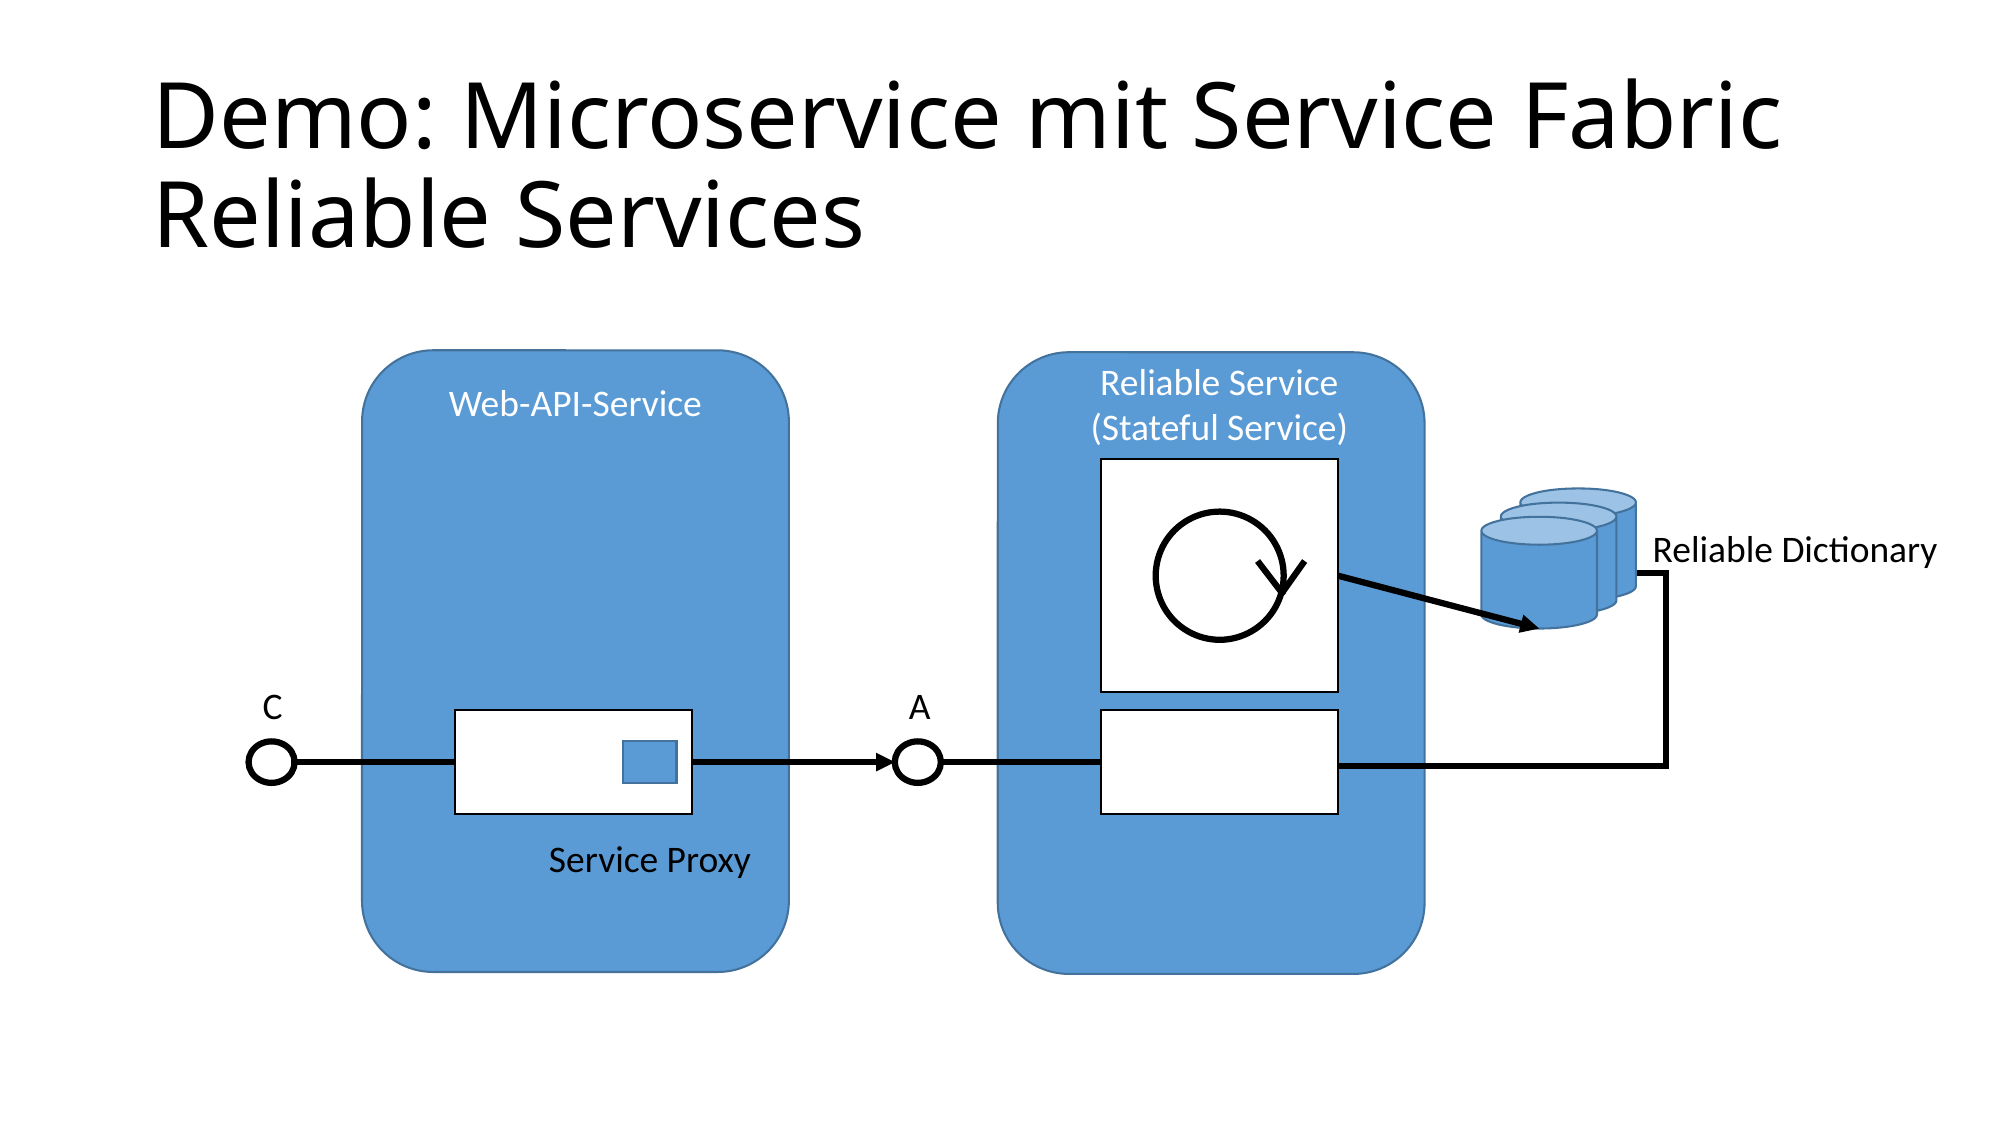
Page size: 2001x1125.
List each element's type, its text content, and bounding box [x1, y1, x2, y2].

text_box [1337, 488, 1955, 629]
text_box Reliable Service (Stateful Service) [1075, 350, 1363, 500]
text_box [1363, 351, 1426, 488]
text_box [247, 350, 789, 972]
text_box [1337, 629, 1540, 767]
text_box [996, 769, 1426, 975]
title Demo: Microservice mit Service Fabric Reliable Services [137, 59, 1863, 278]
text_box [1101, 458, 1338, 674]
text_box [893, 674, 1338, 815]
text_box [996, 351, 1100, 674]
